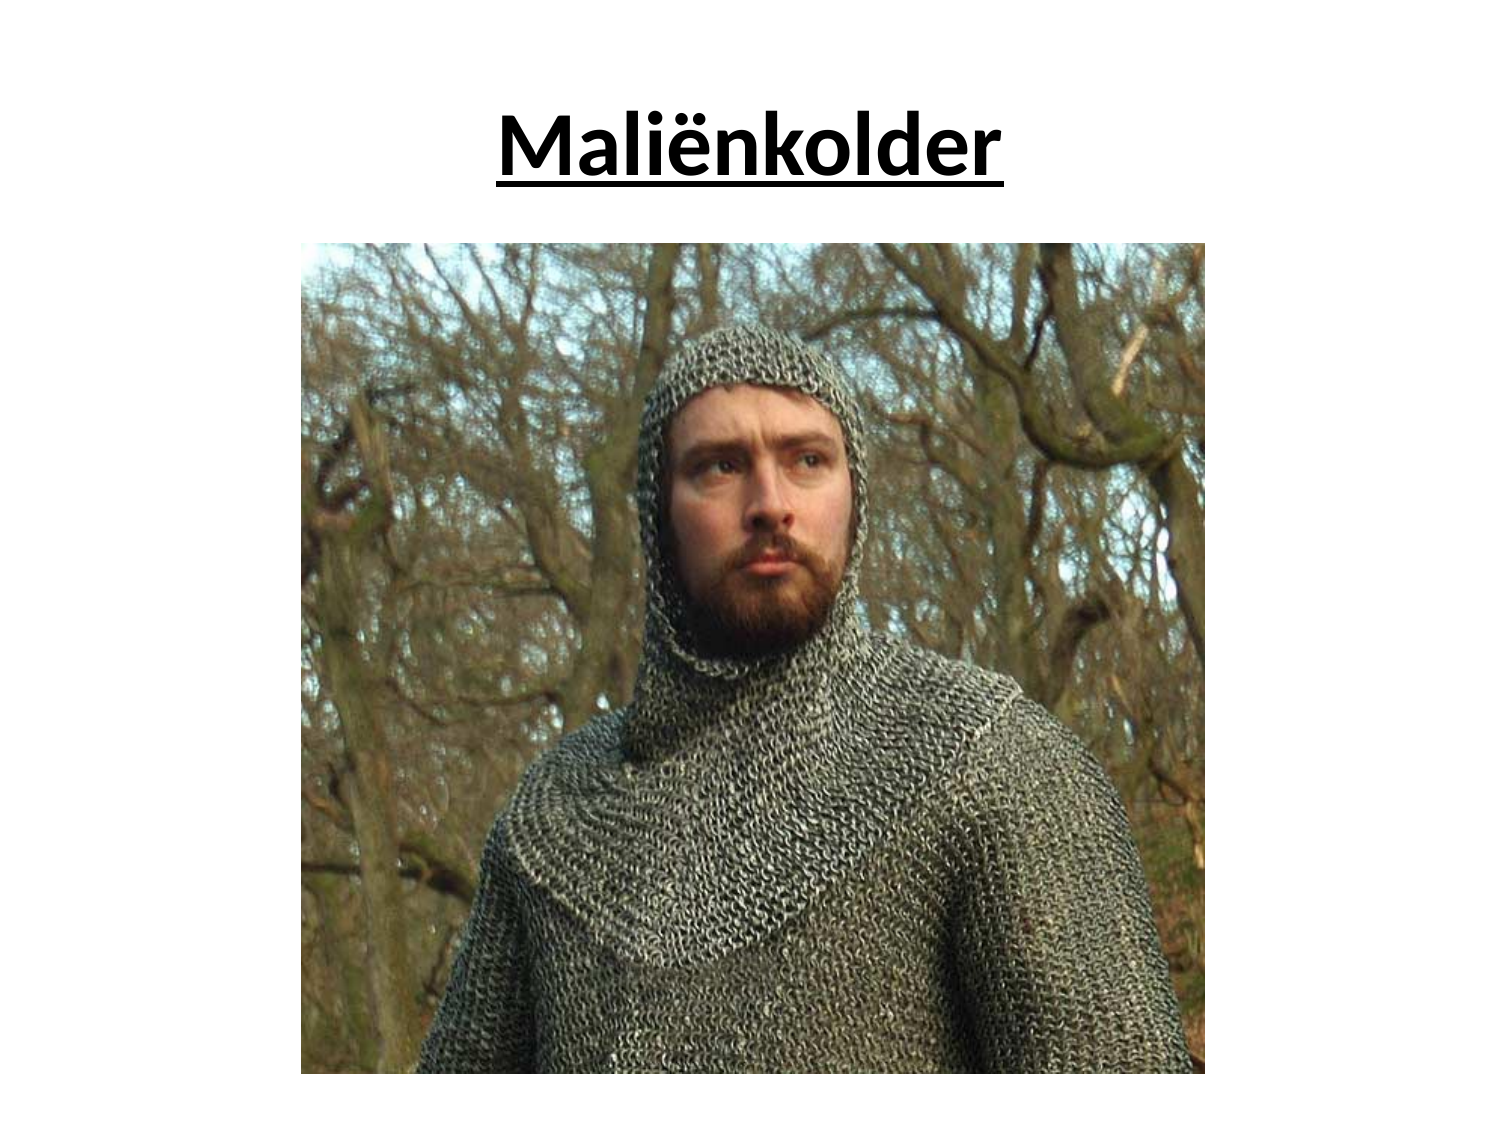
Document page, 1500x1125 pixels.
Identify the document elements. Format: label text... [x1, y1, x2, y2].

picture [300, 243, 1205, 1074]
title Maliënkolder [75, 45, 1425, 233]
